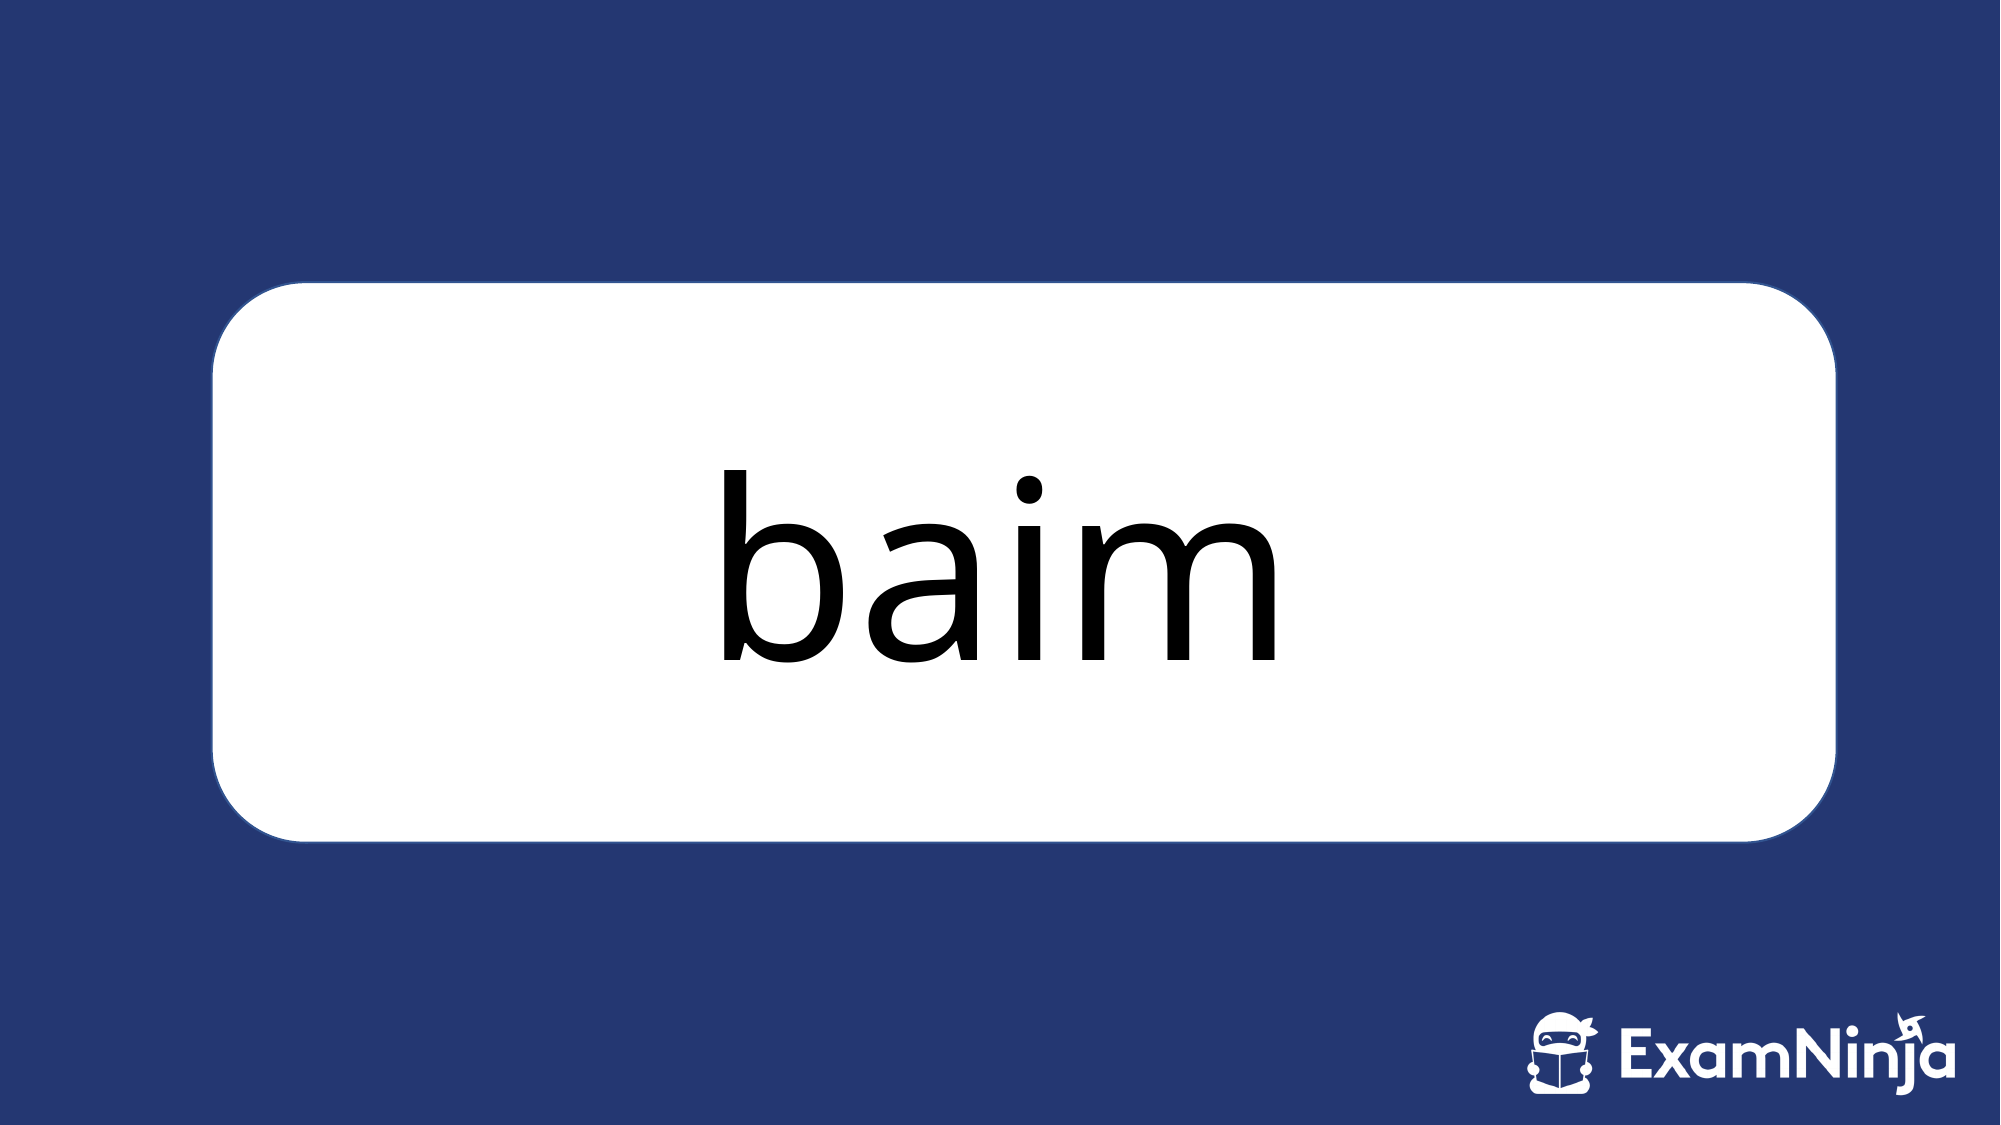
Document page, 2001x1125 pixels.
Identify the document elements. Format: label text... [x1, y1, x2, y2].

text_box [210, 719, 1838, 844]
picture [1501, 1003, 1979, 1102]
text_box [210, 281, 1838, 403]
text_box baim [143, 403, 1857, 719]
